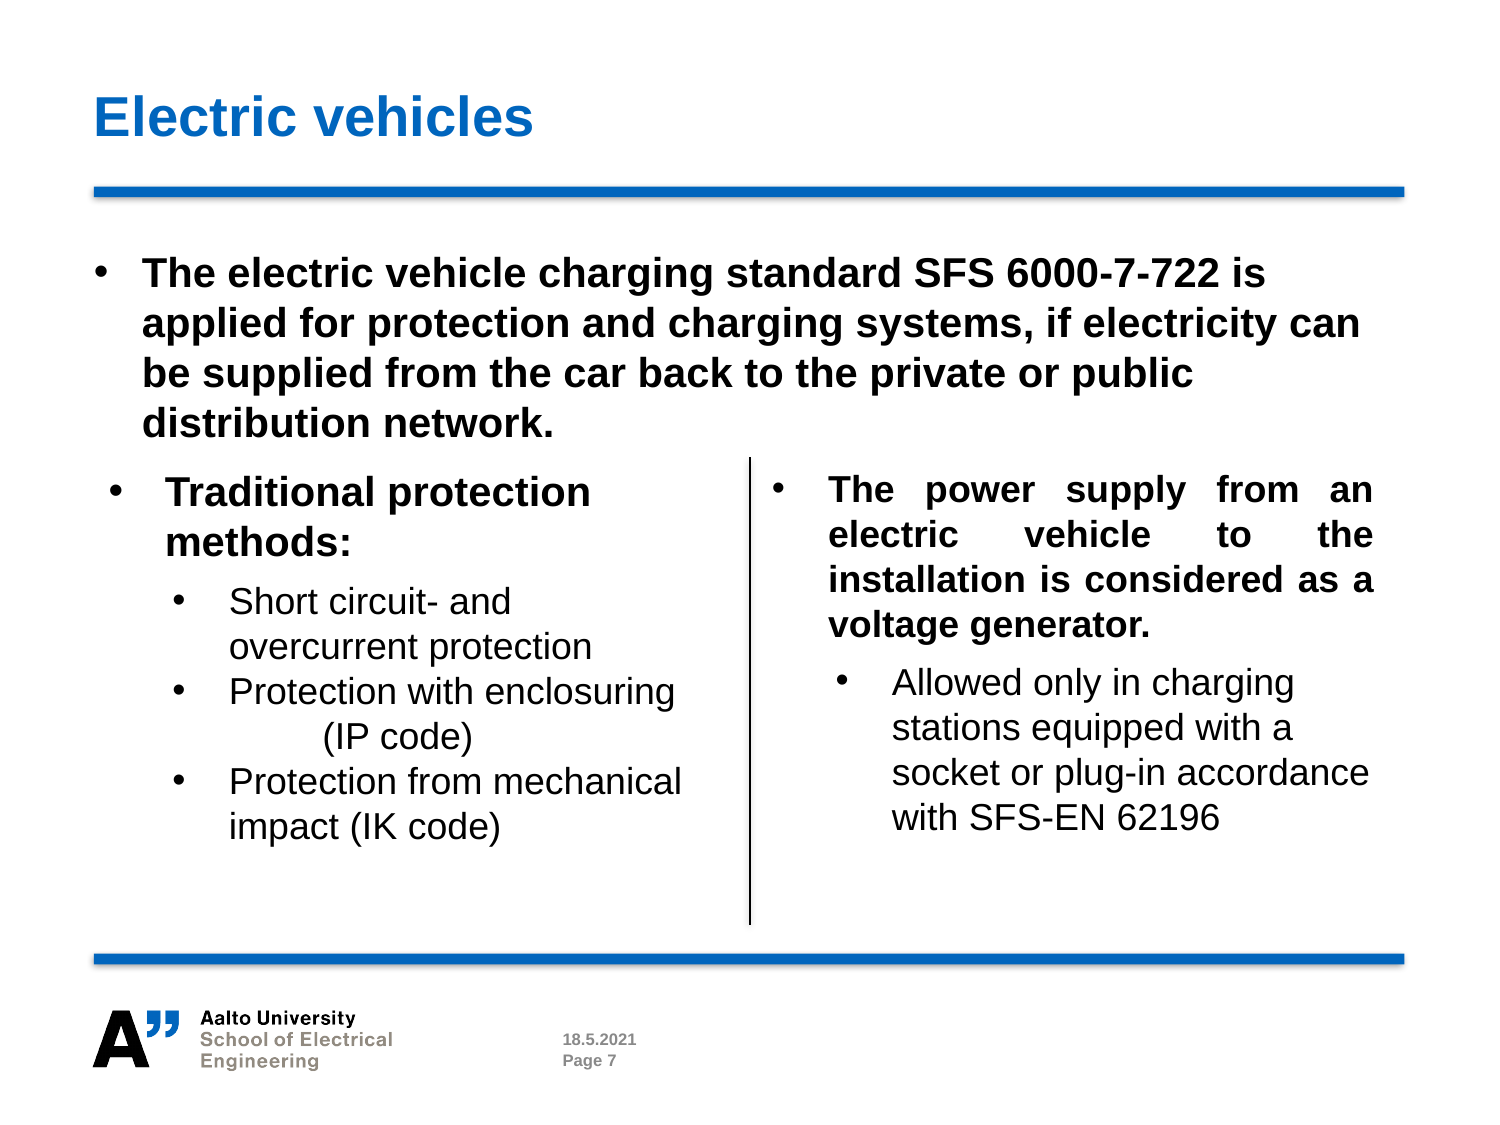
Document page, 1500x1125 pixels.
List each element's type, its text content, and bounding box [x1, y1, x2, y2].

text_box Traditional protection methods: Short circuit- and overcurrent protection Protection with enclosuring (IP code) Protection from mechanical impact (IK code) [93, 457, 701, 900]
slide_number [562, 1029, 816, 1050]
title Electric vehicles [93, 80, 1369, 228]
list The electric vehicle charging standard SFS 6000-7-722 is applied for protection and charging systems, if electricity can be supplied from the car back to the private or public distribution network. [93, 245, 1369, 457]
picture [35, 953, 449, 1125]
text_box The power supply from an electric vehicle to the installation is considered as a voltage generator. Allowed only in charging stations equipped with a socket or plug-in accordance with SFS-EN 62196 [756, 457, 1390, 845]
slide_number Page 7 [562, 1050, 816, 1071]
